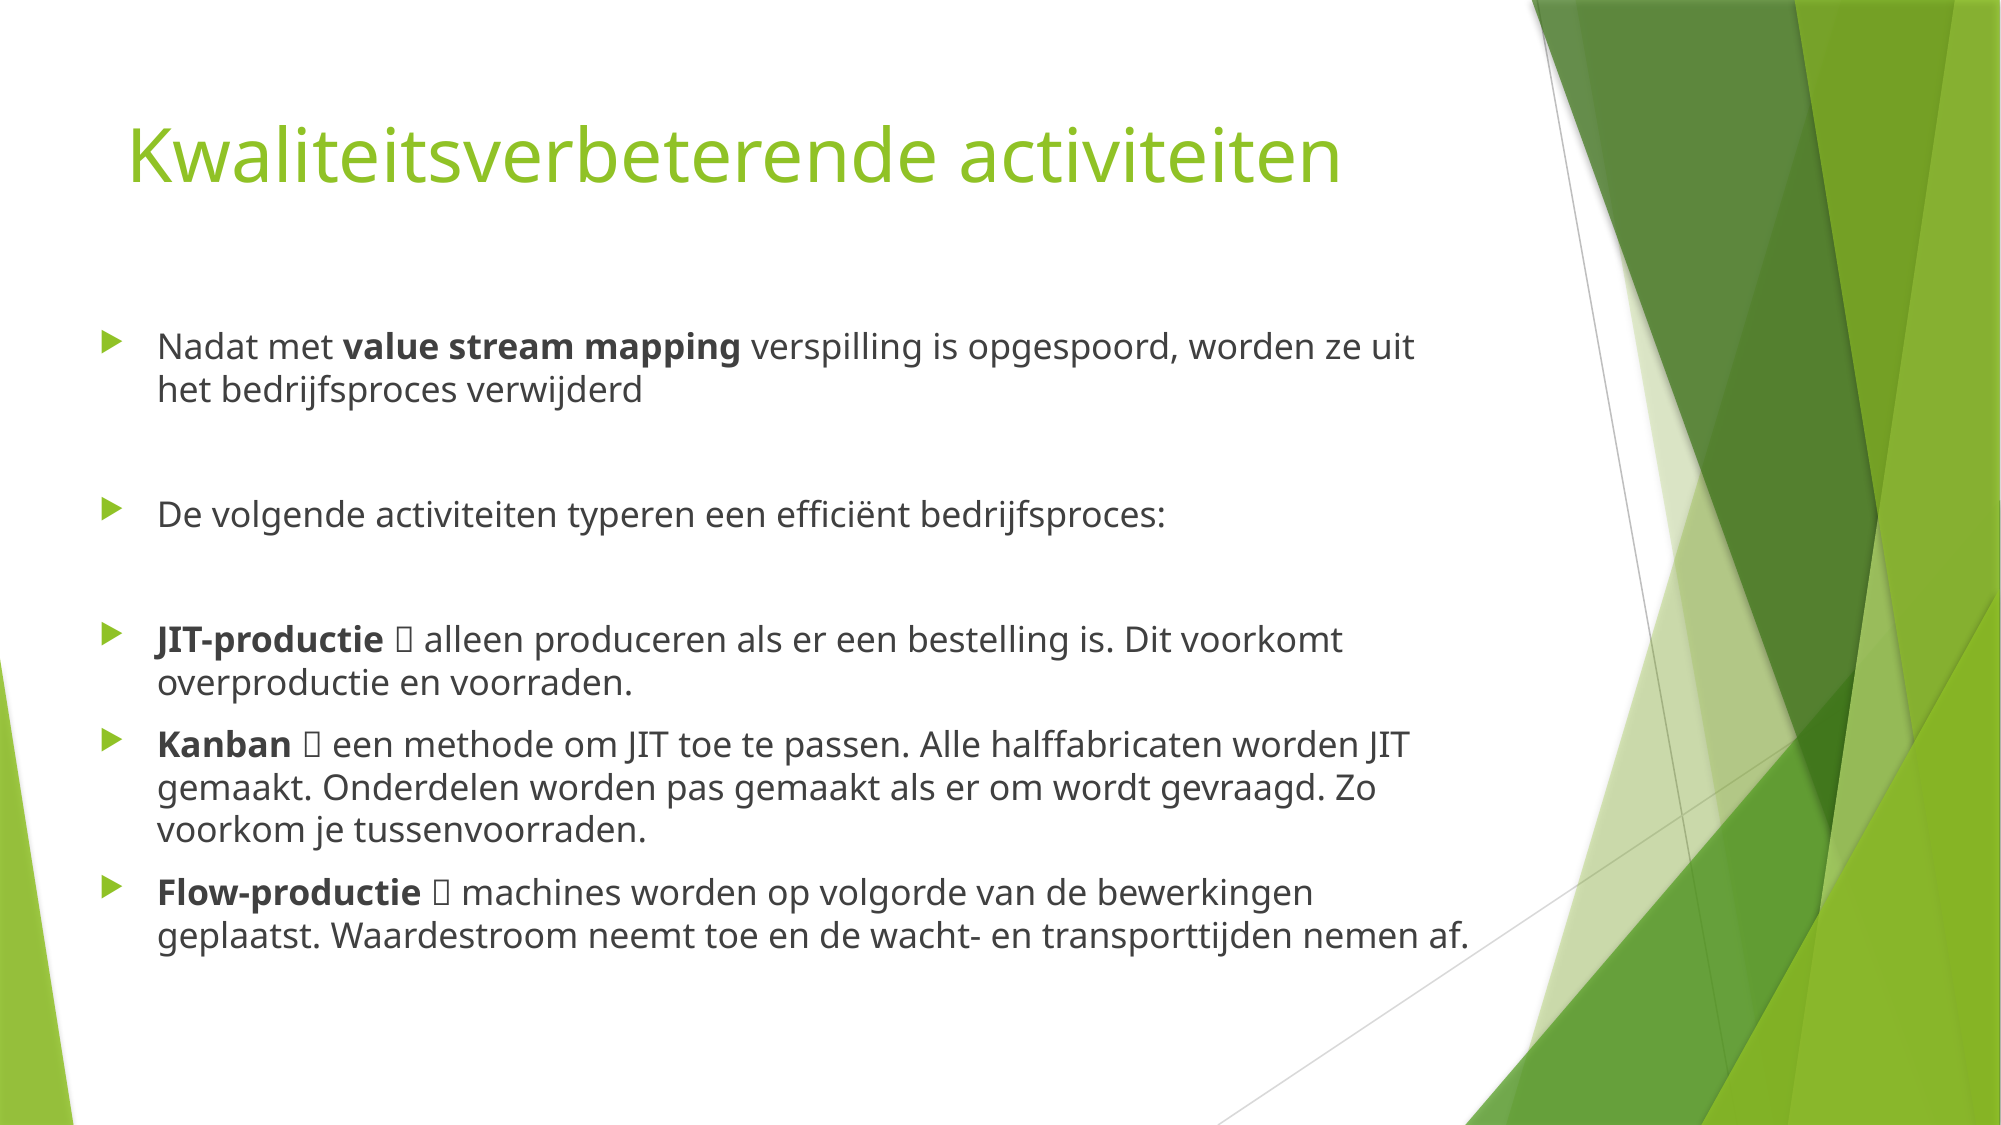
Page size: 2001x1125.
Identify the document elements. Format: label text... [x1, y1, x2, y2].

title Kwaliteitsverbeterende activiteiten [111, 99, 1522, 317]
list Nadat met value stream mapping verspilling is opgespoord, worden ze uit het bedrijfsproces verwijderd De volgende activiteiten typeren een efficiënt bedrijfsproces: JIT-productie  alleen produceren als er een bestelling is. Dit voorkomt overproductie en voorraden. Kanban  een methode om JIT toe te passen. Alle halffabricaten worden JIT gemaakt. Onderdelen worden pas gemaakt als er om wordt gevraagd. Zo voorkom je tussenvoorraden. Flow-productie  machines worden op volgorde van de bewerkingen geplaatst. Waardestroom neemt toe en de wacht- en transporttijden nemen af. [84, 316, 1495, 976]
